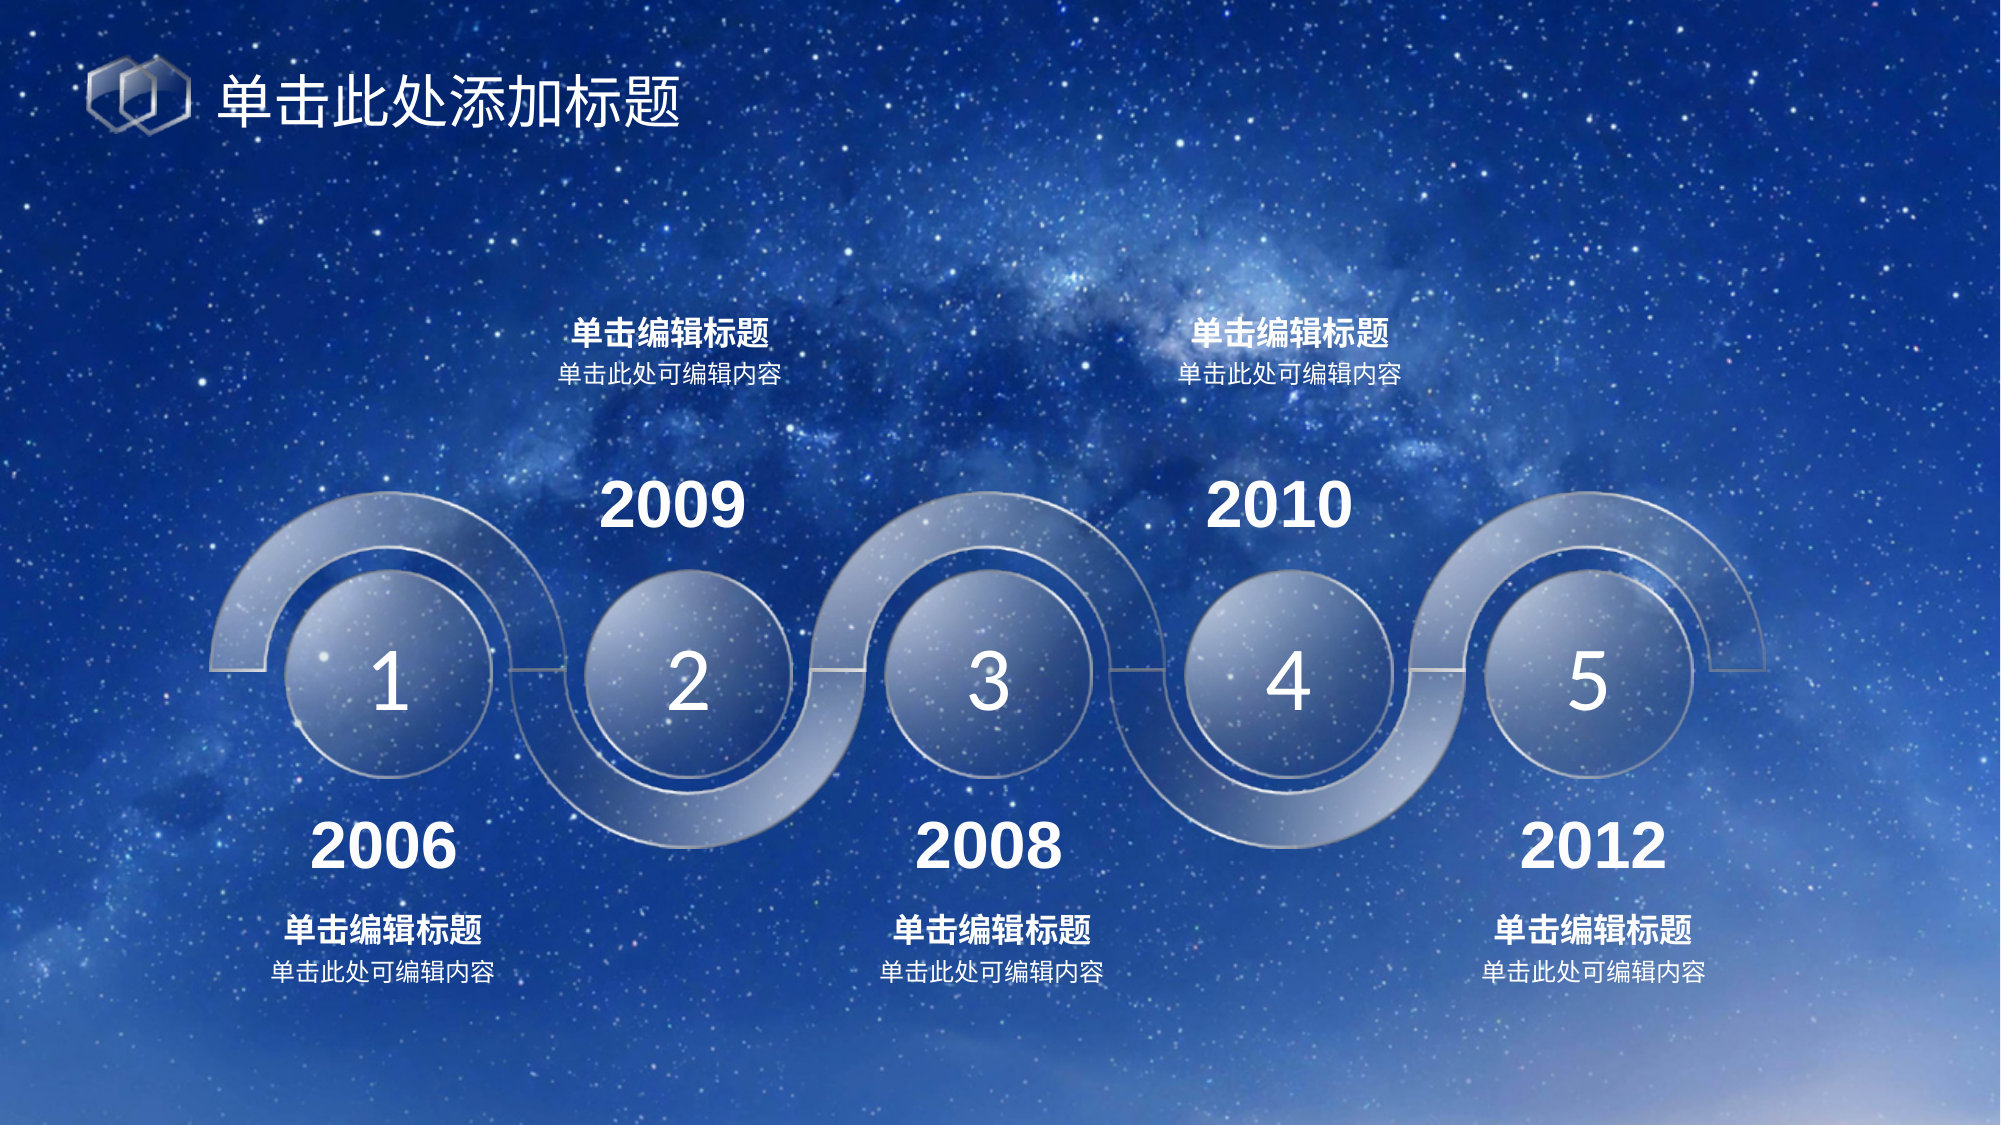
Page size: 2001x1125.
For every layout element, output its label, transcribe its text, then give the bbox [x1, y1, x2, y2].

text_box 单击编辑标题 [222, 909, 544, 950]
text_box 单击此处可编辑内容 [229, 956, 537, 987]
text_box 单击编辑标题 [831, 909, 1153, 950]
text_box 单击编辑标题 [1129, 311, 1450, 352]
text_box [508, 668, 867, 850]
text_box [1107, 668, 1466, 850]
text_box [808, 491, 1167, 673]
text_box 单击此处可编辑内容 [1136, 358, 1443, 389]
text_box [1407, 491, 1766, 673]
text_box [88, 56, 191, 135]
text_box 单击此处可编辑内容 [517, 358, 824, 389]
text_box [584, 569, 794, 780]
picture [0, 0, 2001, 1125]
text_box 2006 [309, 801, 459, 882]
text_box 2008 [914, 801, 1063, 882]
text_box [884, 569, 1094, 780]
text_box 2010 [1205, 460, 1354, 541]
text_box 单击此处添加标题 [194, 65, 719, 136]
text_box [284, 569, 494, 780]
text_box 单击此处可编辑内容 [1440, 956, 1747, 987]
text_box 单击编辑标题 [510, 311, 831, 352]
text_box 2012 [1519, 801, 1668, 882]
text_box 单击编辑标题 [1433, 909, 1754, 950]
text_box 单击此处可编辑内容 [838, 956, 1146, 987]
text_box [1484, 569, 1695, 780]
text_box 2009 [598, 460, 747, 541]
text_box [209, 491, 568, 673]
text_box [1184, 569, 1395, 780]
